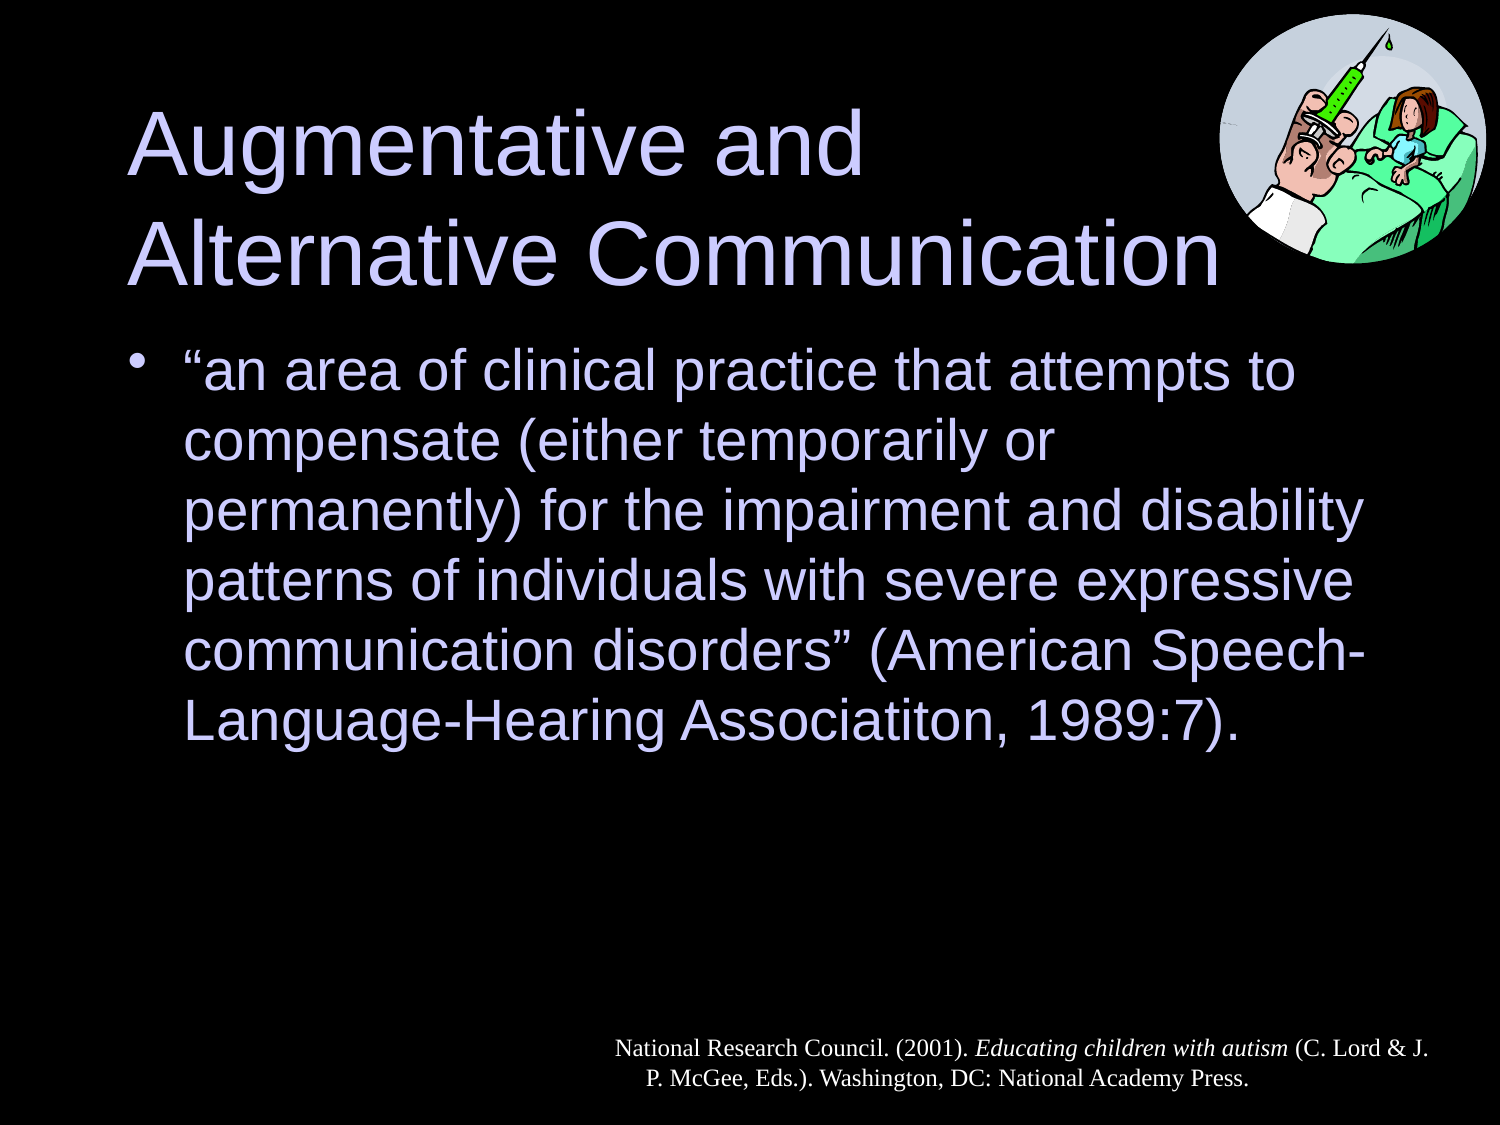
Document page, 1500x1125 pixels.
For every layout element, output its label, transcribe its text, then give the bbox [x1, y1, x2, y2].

text_box National Research Council. (2001). Educating children with autism (C. Lord & J. P. McGee, Eds.). Washington, DC: National Academy Press. [599, 1024, 1500, 1099]
list “an area of clinical practice that attempts to compensate (either temporarily or permanently) for the impairment and disability patterns of individuals with severe expressive communication disorders” (American Speech-Language-Hearing Associatiton, 1989:7). [112, 324, 1388, 1001]
title Augmentative and Alternative Communication [112, 99, 1301, 288]
picture [1205, 0, 1500, 278]
